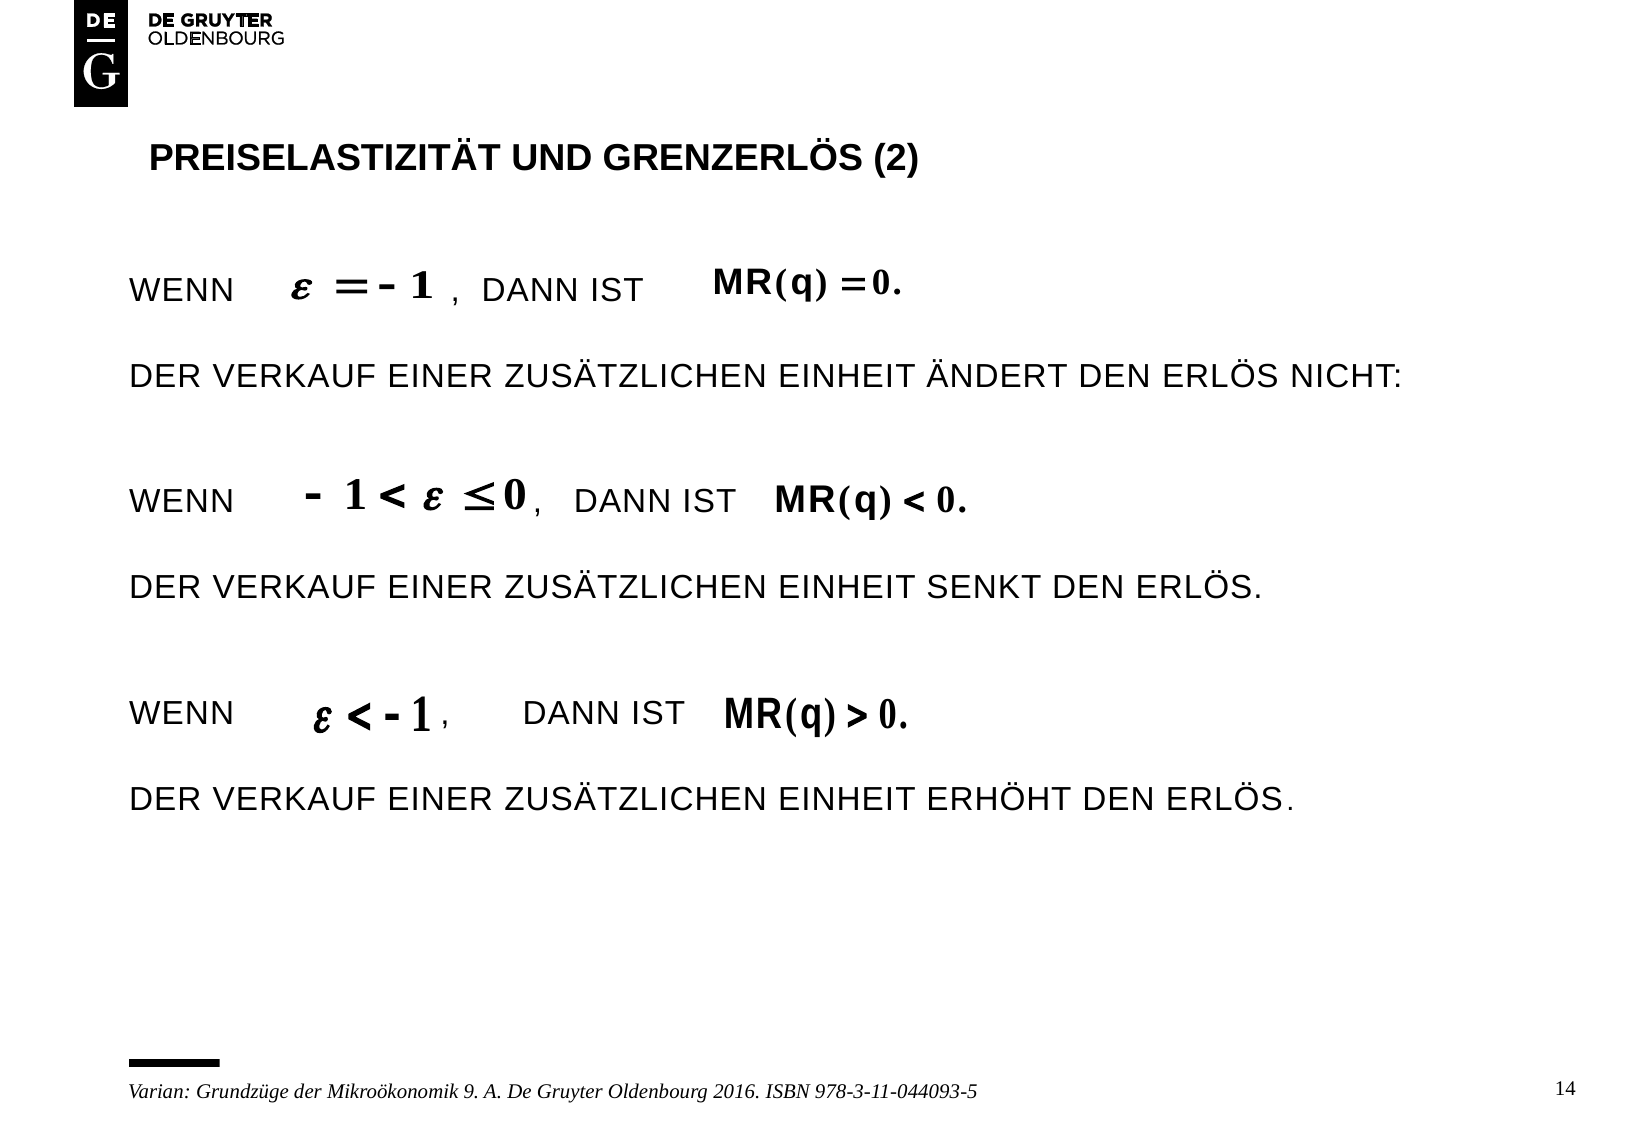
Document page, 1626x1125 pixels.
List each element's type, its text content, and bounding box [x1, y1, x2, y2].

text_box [301, 475, 532, 514]
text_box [309, 692, 433, 737]
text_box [773, 480, 969, 524]
list WENN , DANN IST DER VERKAUF EINER ZUSÄTZLICHEN EINHEIT ÄNDERT DEN ERLÖS NICHT: WENN , DANN IST DER VERKAUF EINER ZUSÄTZLICHEN EINHEIT SENKT DEN ERLÖS. WENN , DANN IST DER VERKAUF EINER ZUSÄTZLICHEN EINHEIT ERHÖHT DEN ERLÖS. [129, 187, 1556, 968]
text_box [285, 267, 436, 303]
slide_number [128, 1077, 1539, 1108]
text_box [723, 692, 910, 741]
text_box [711, 264, 903, 305]
title PREISELASTIZITÄT UND GRENZERLÖS (2) [148, 133, 1576, 188]
slide_number 14 [1554, 1074, 1614, 1104]
